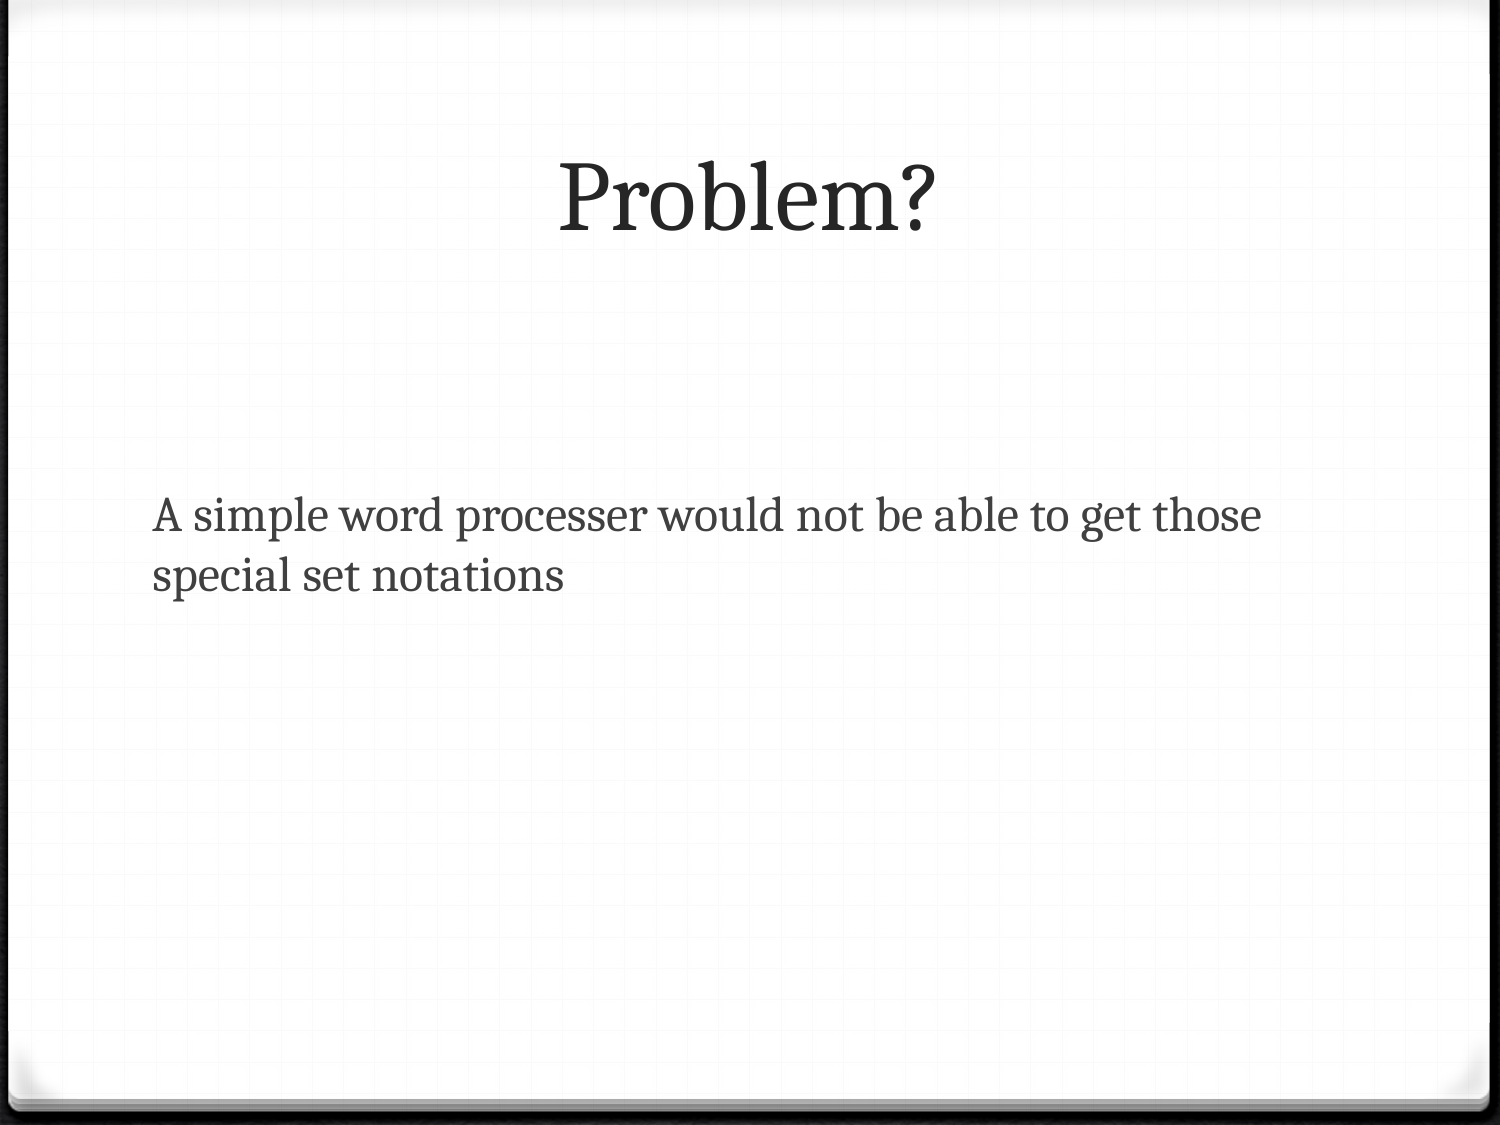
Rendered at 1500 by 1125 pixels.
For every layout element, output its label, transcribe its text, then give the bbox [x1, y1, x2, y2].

list A simple word processer would not be able to get those special set notations [137, 334, 1363, 983]
picture [0, 0, 1500, 1125]
title Problem? [90, 71, 1410, 309]
